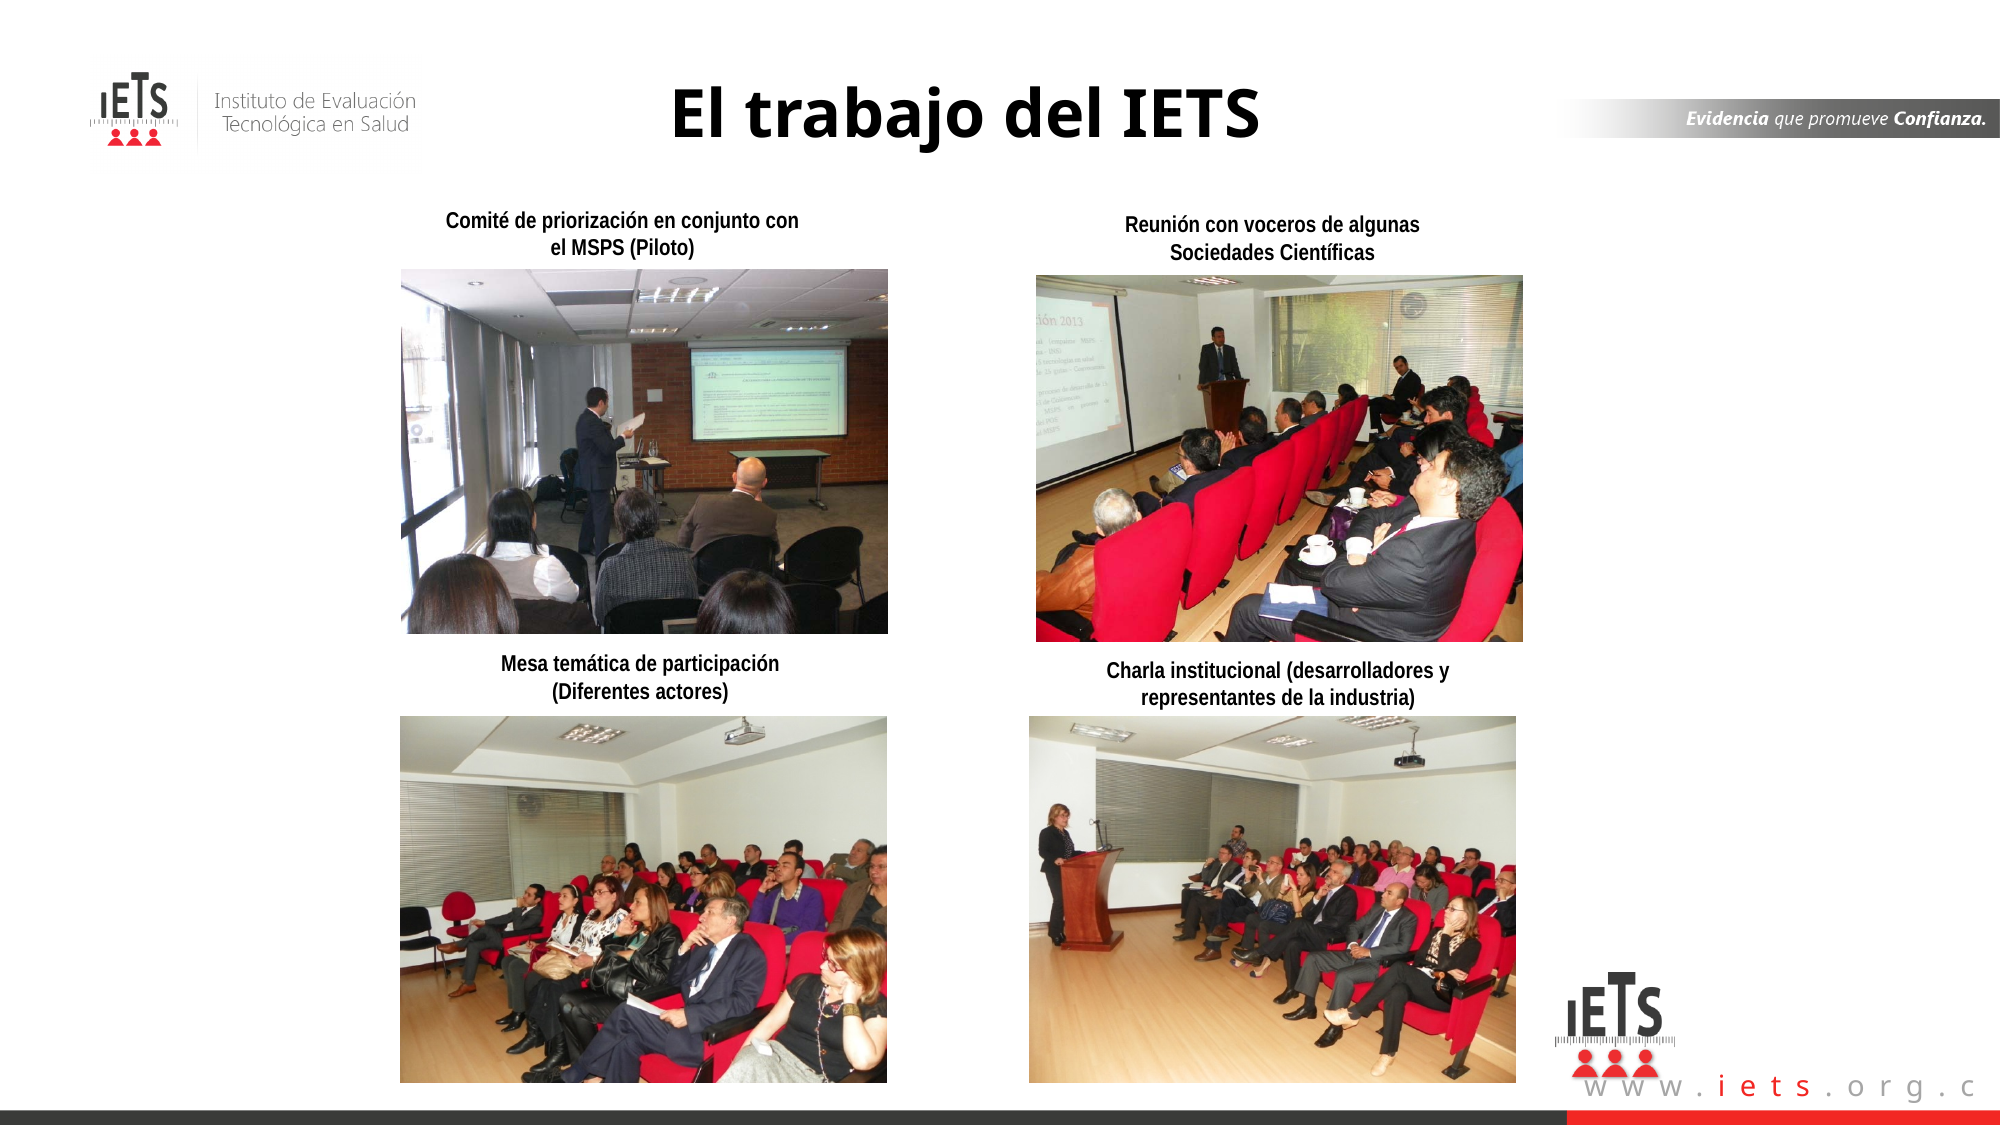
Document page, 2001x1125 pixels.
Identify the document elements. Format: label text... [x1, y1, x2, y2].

picture [90, 54, 324, 174]
text_box Mesa temática de participación (Diferentes actores) [440, 641, 841, 711]
picture [1675, 99, 2000, 138]
text_box Charla institucional (desarrolladores y representantes de la industria) [1078, 649, 1479, 715]
text_box Comité de priorización en conjunto con el MSPS (Piloto) [422, 198, 823, 268]
text_box Reunión con voceros de algunas Sociedades Científicas [1072, 202, 1473, 273]
text_box El trabajo del IETS [397, 70, 1534, 164]
picture [1554, 972, 1675, 1083]
picture [1036, 275, 1523, 642]
picture [400, 716, 888, 1083]
title Actividades de participación [324, 7, 1675, 196]
picture [1029, 716, 1516, 1083]
picture [401, 269, 888, 634]
